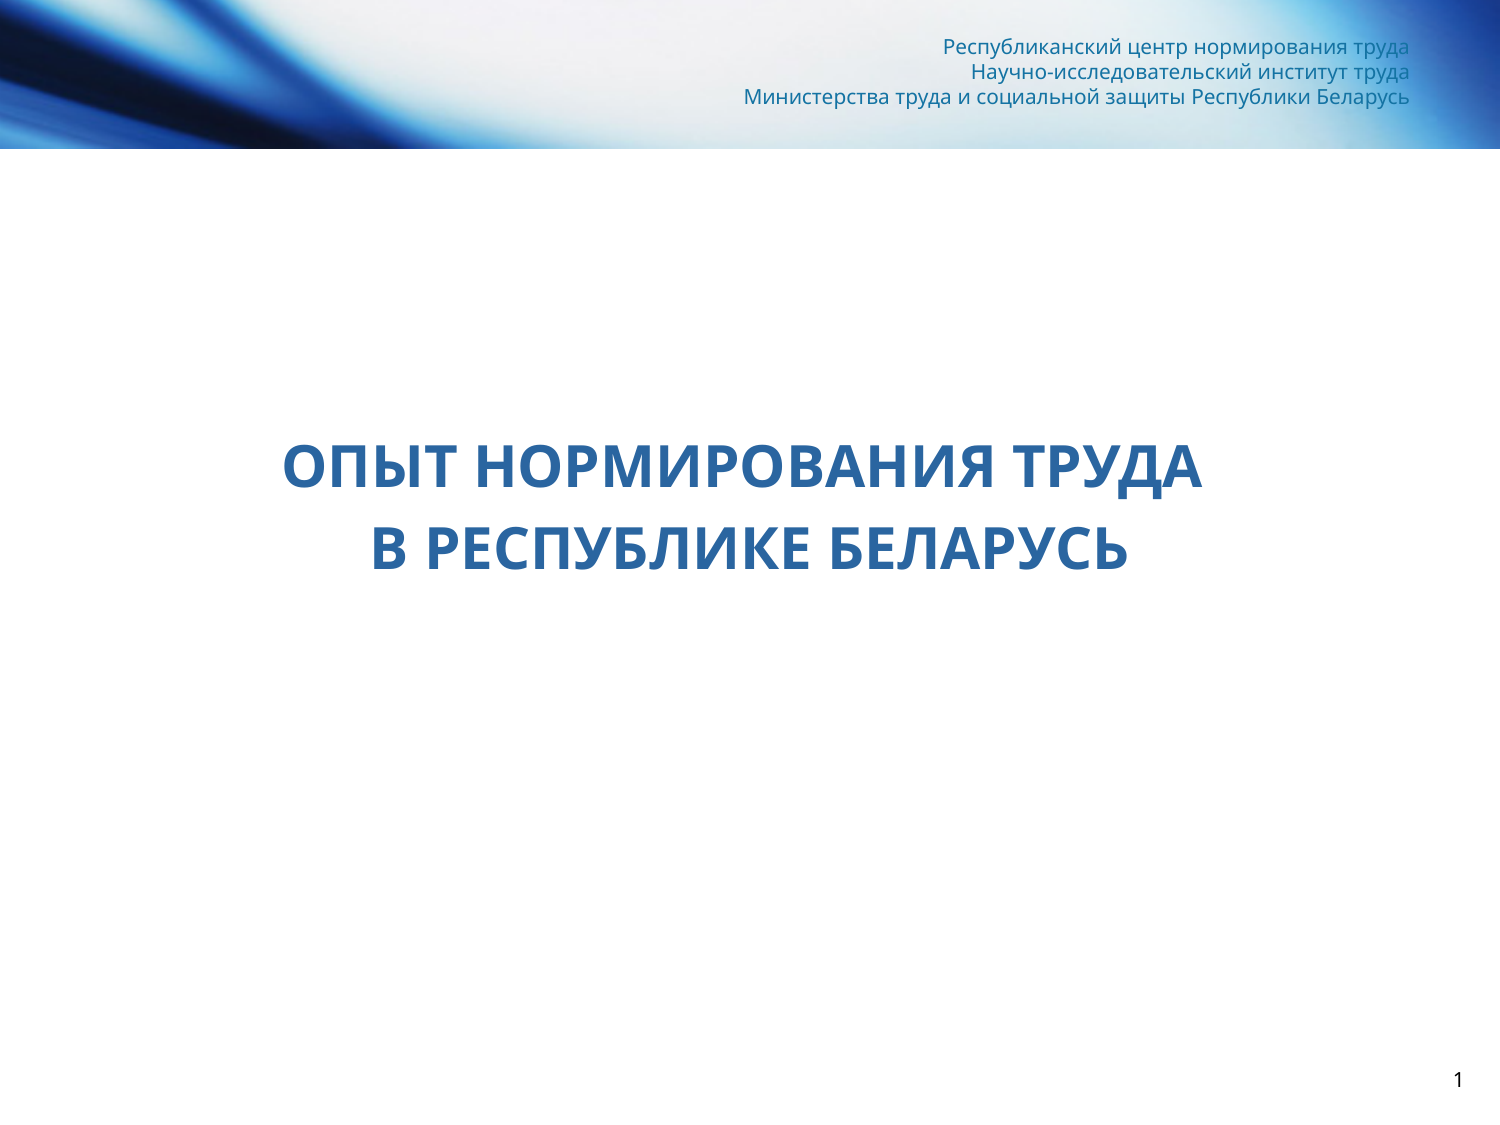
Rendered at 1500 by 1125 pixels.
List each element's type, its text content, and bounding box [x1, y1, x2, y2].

list ОПЫТ НОРМИРОВАНИЯ ТРУДА В РЕСПУБЛИКЕ БЕЛАРУСЬ [75, 176, 1425, 1038]
text_box 1 [1421, 1059, 1497, 1125]
title Республиканский центр нормирования труда Научно-исследовательский институт труда Министерства труда и социальной защиты Республики Беларусь [75, 24, 1425, 118]
picture [0, 0, 1500, 149]
